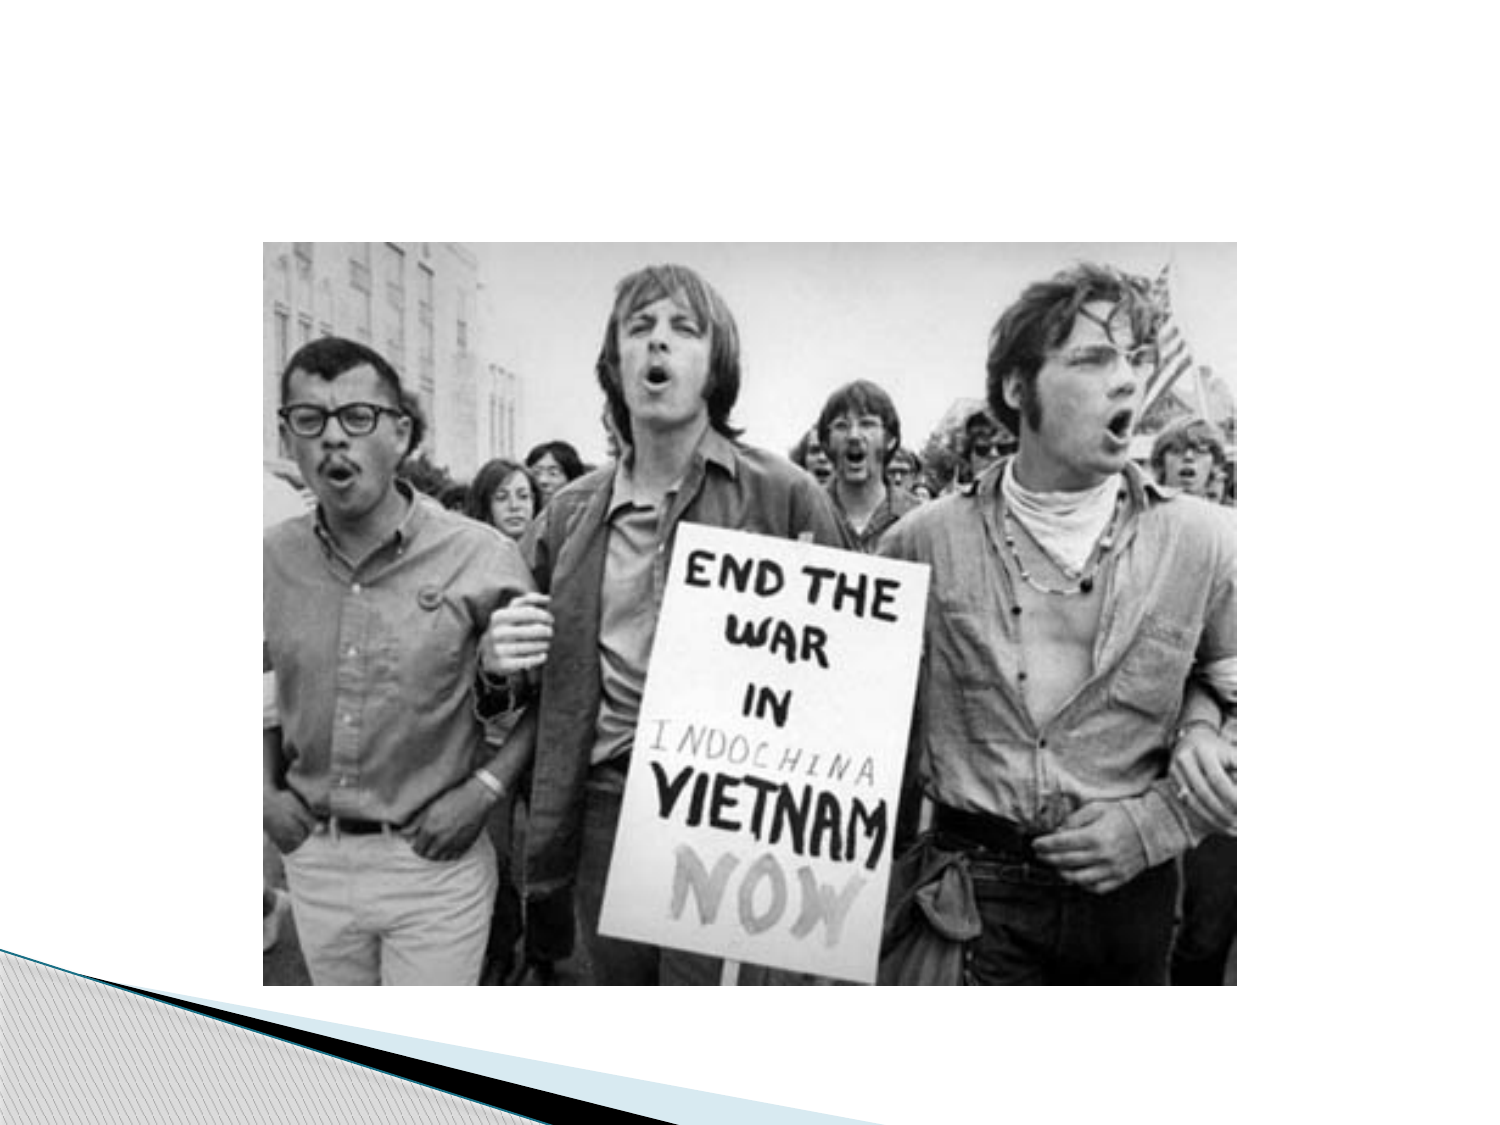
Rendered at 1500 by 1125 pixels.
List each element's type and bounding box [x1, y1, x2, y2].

list [74, 242, 1426, 986]
